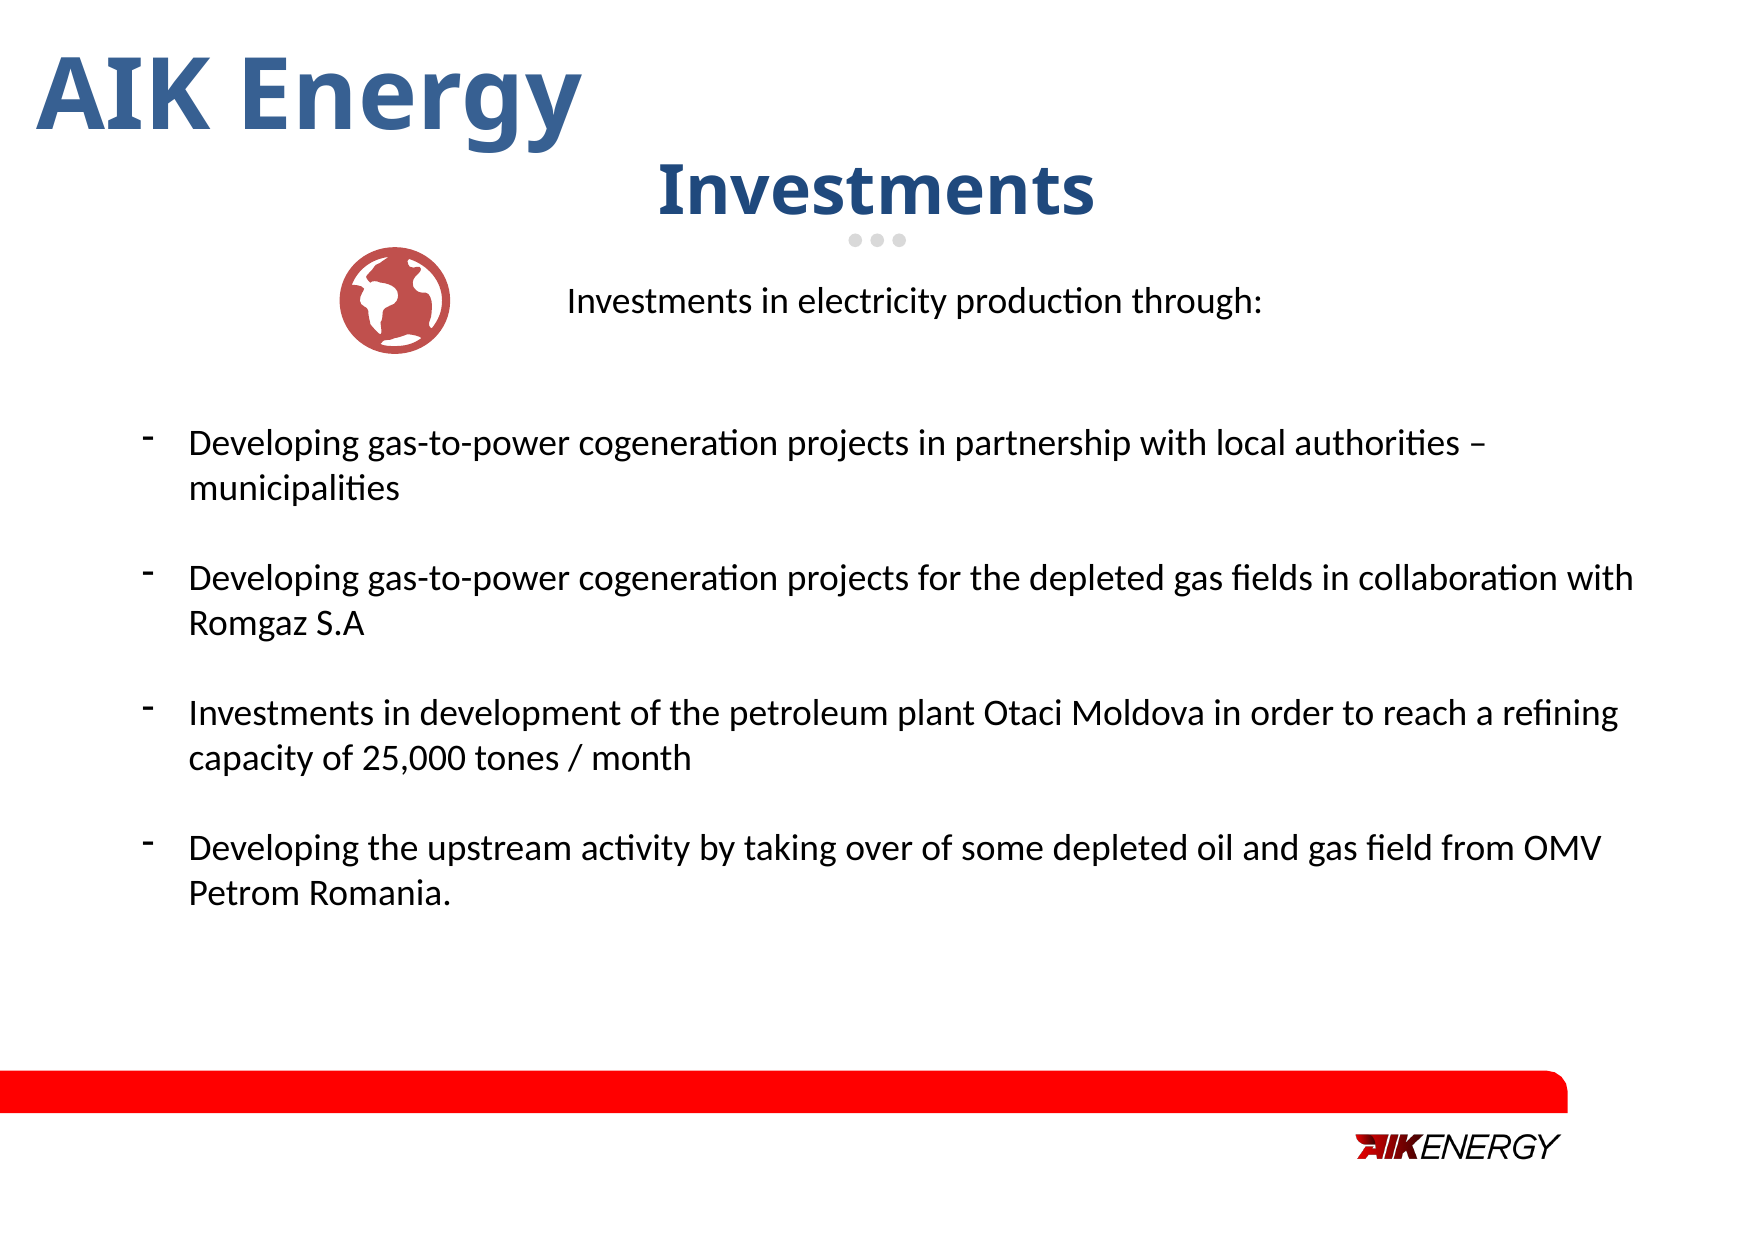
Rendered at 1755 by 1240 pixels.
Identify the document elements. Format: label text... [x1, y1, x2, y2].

text_box [339, 247, 451, 354]
text_box Developing gas-to-power cogeneration projects in partnership with local authorities – municipalities Developing gas-to-power cogeneration projects for the depleted gas fields in collaboration with Romgaz S.A Investments in development of the petroleum plant Otaci Moldova in order to reach a refining capacity of 25,000 tones / month Developing the upstream activity by taking over of some depleted oil and gas field from OMV Petrom Romania. [127, 410, 1690, 921]
text_box Investments [658, 145, 1097, 229]
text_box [848, 233, 907, 248]
title AIK Energy [36, 29, 1718, 152]
picture [1352, 1132, 1565, 1161]
text_box Investments in electricity production through: [552, 268, 1612, 374]
